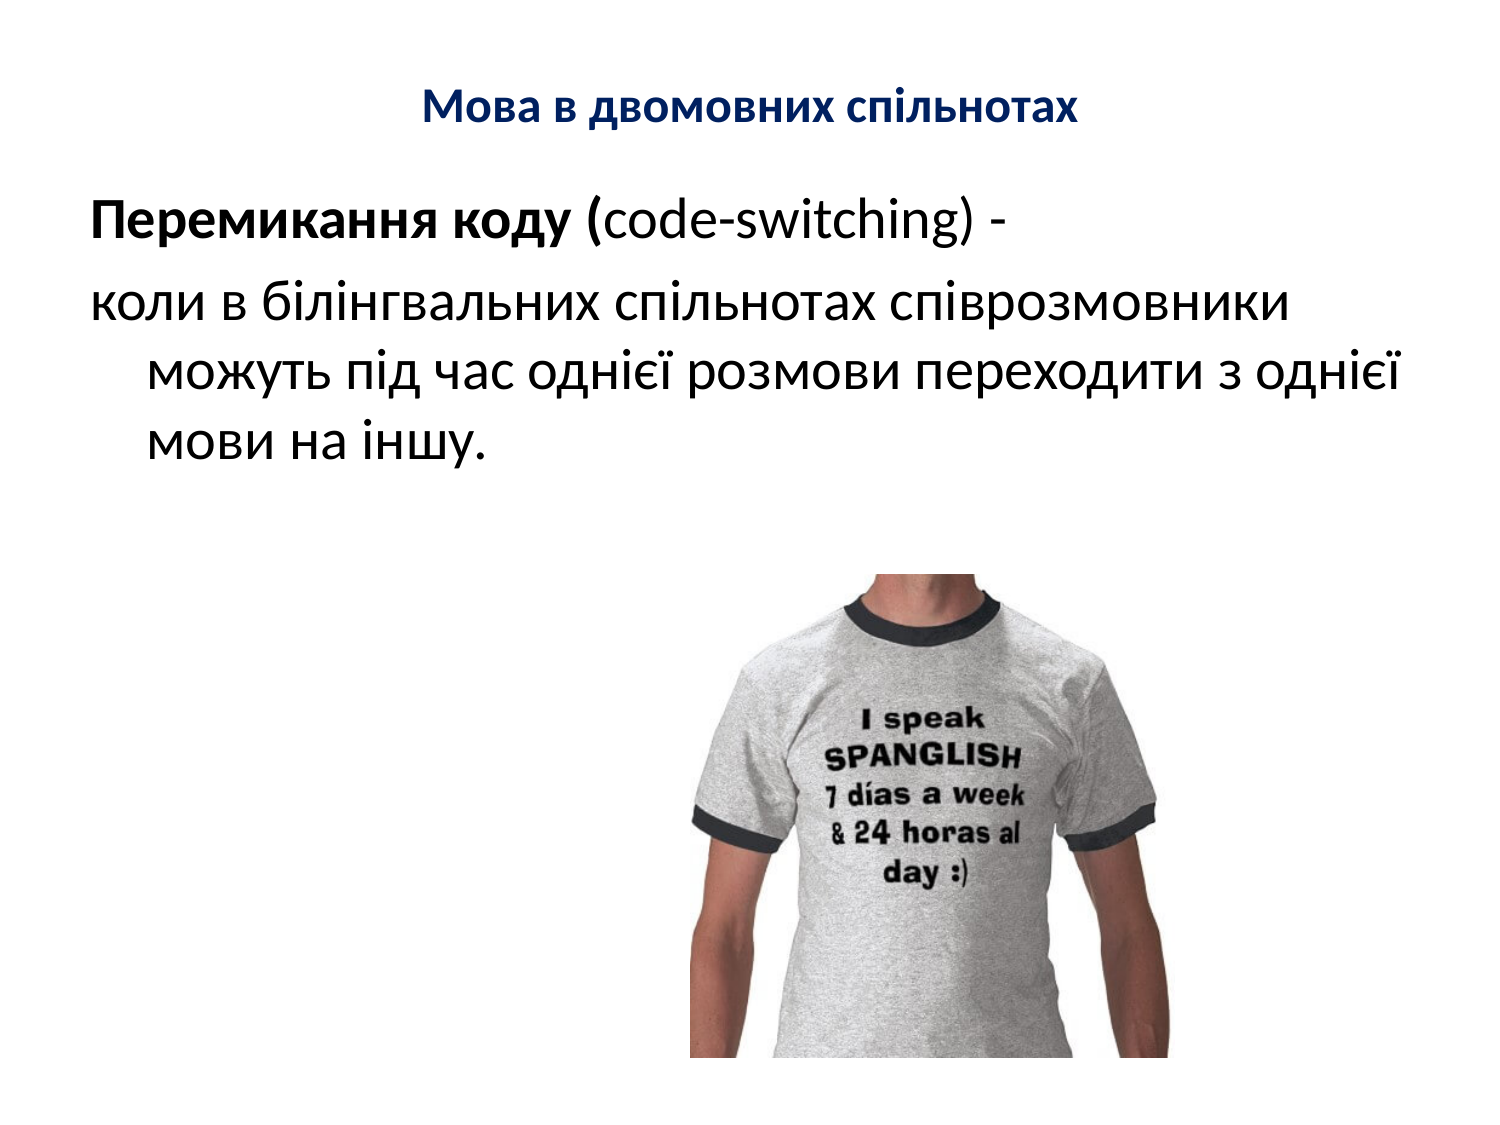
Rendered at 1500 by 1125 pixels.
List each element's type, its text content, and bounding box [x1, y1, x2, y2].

picture [690, 574, 1175, 1058]
list Перемикання коду (code-switching) - коли в білінгвальних спільнотах співрозмовники можуть під час однієї розмови переходити з однієї мови на іншу. [75, 172, 1425, 1005]
title Мова в двомовних спільнотах [75, 45, 1425, 161]
